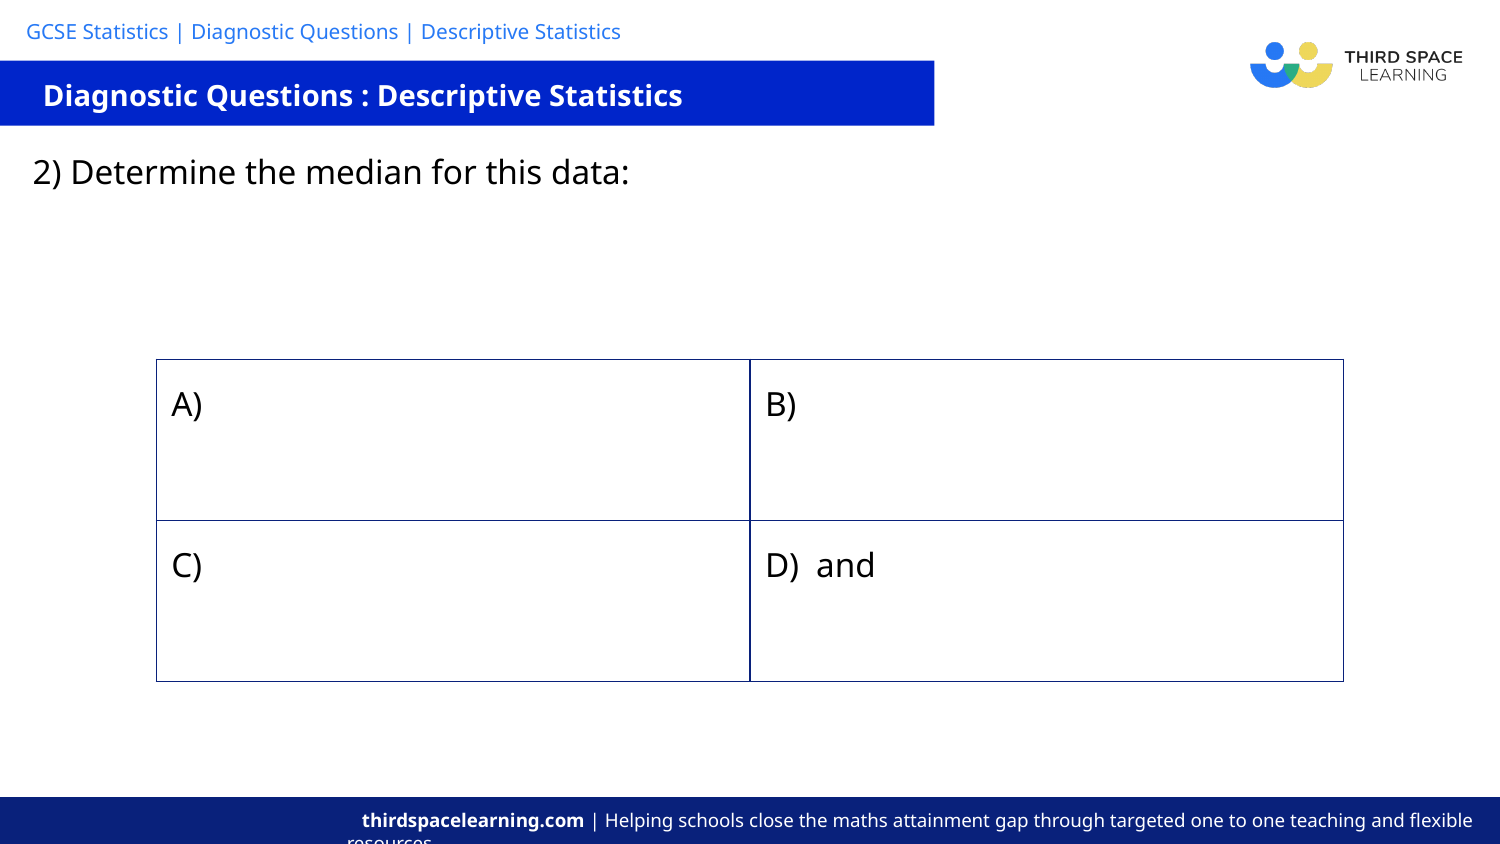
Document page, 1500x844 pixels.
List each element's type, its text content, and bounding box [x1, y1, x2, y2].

picture [1250, 33, 1465, 99]
text_box Diagnostic Questions : Descriptive Statistics [27, 61, 880, 127]
